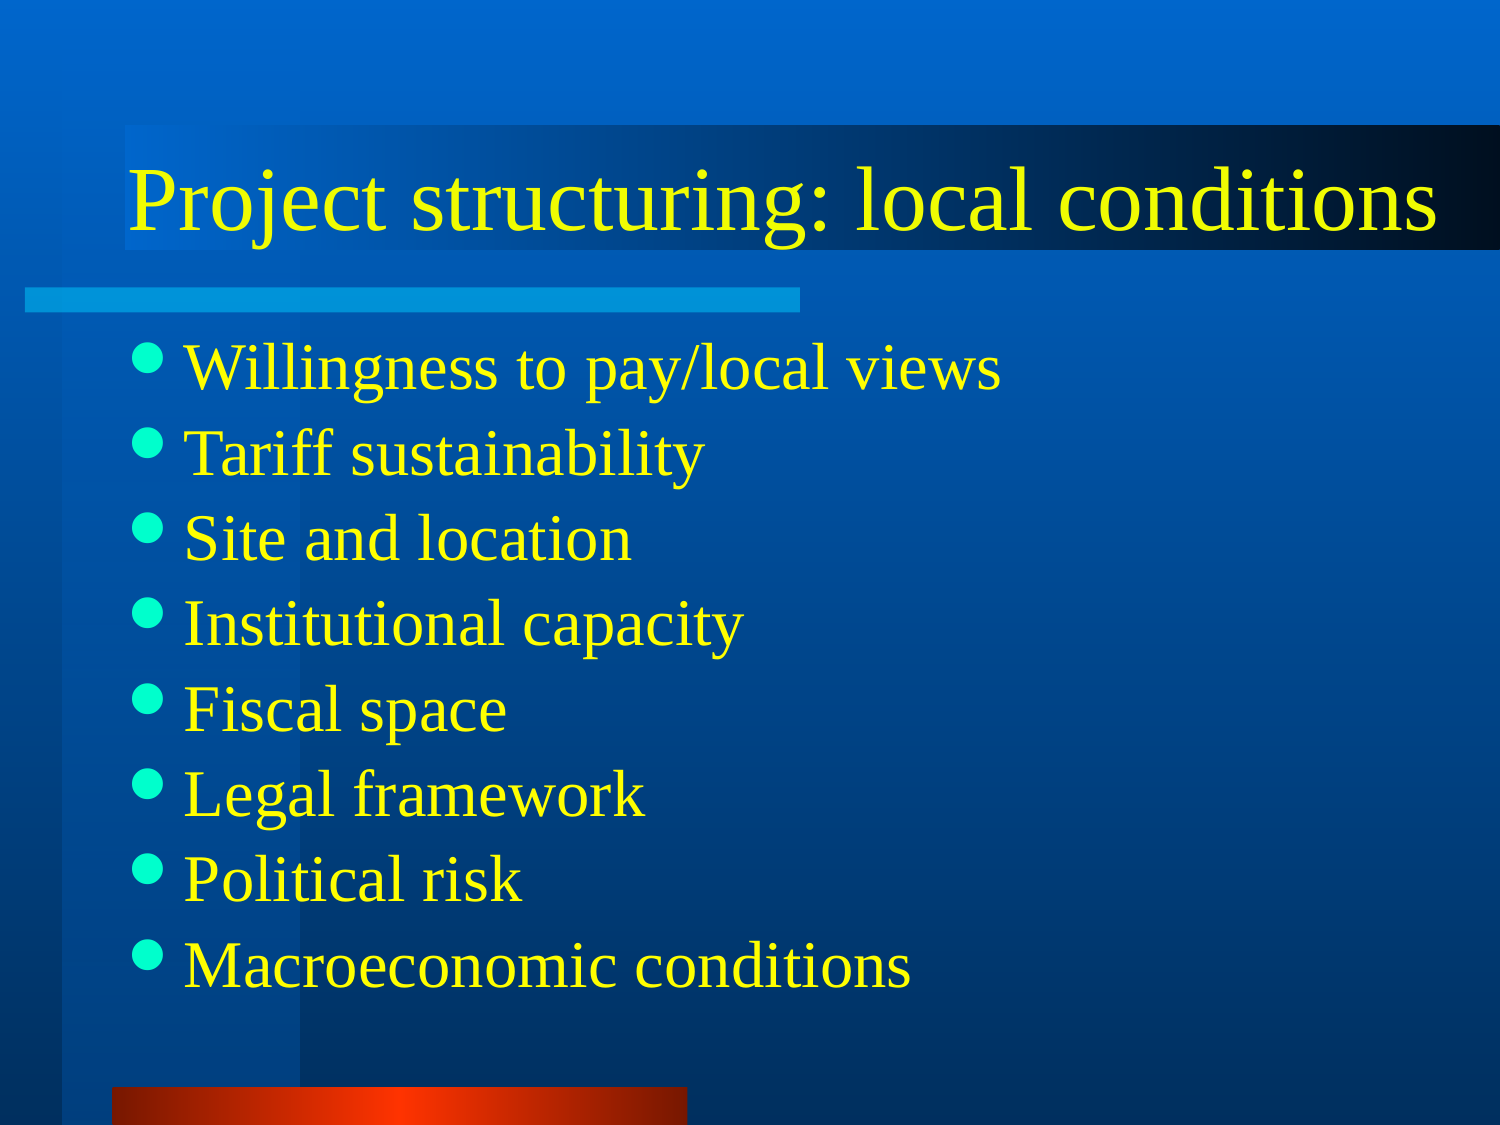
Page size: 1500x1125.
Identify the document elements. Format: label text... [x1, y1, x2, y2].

title Project structuring: local conditions [112, 99, 1500, 288]
list Willingness to pay/local views Tariff sustainability Site and location Institutional capacity Fiscal space Legal framework Political risk Macroeconomic conditions [112, 324, 1388, 1088]
